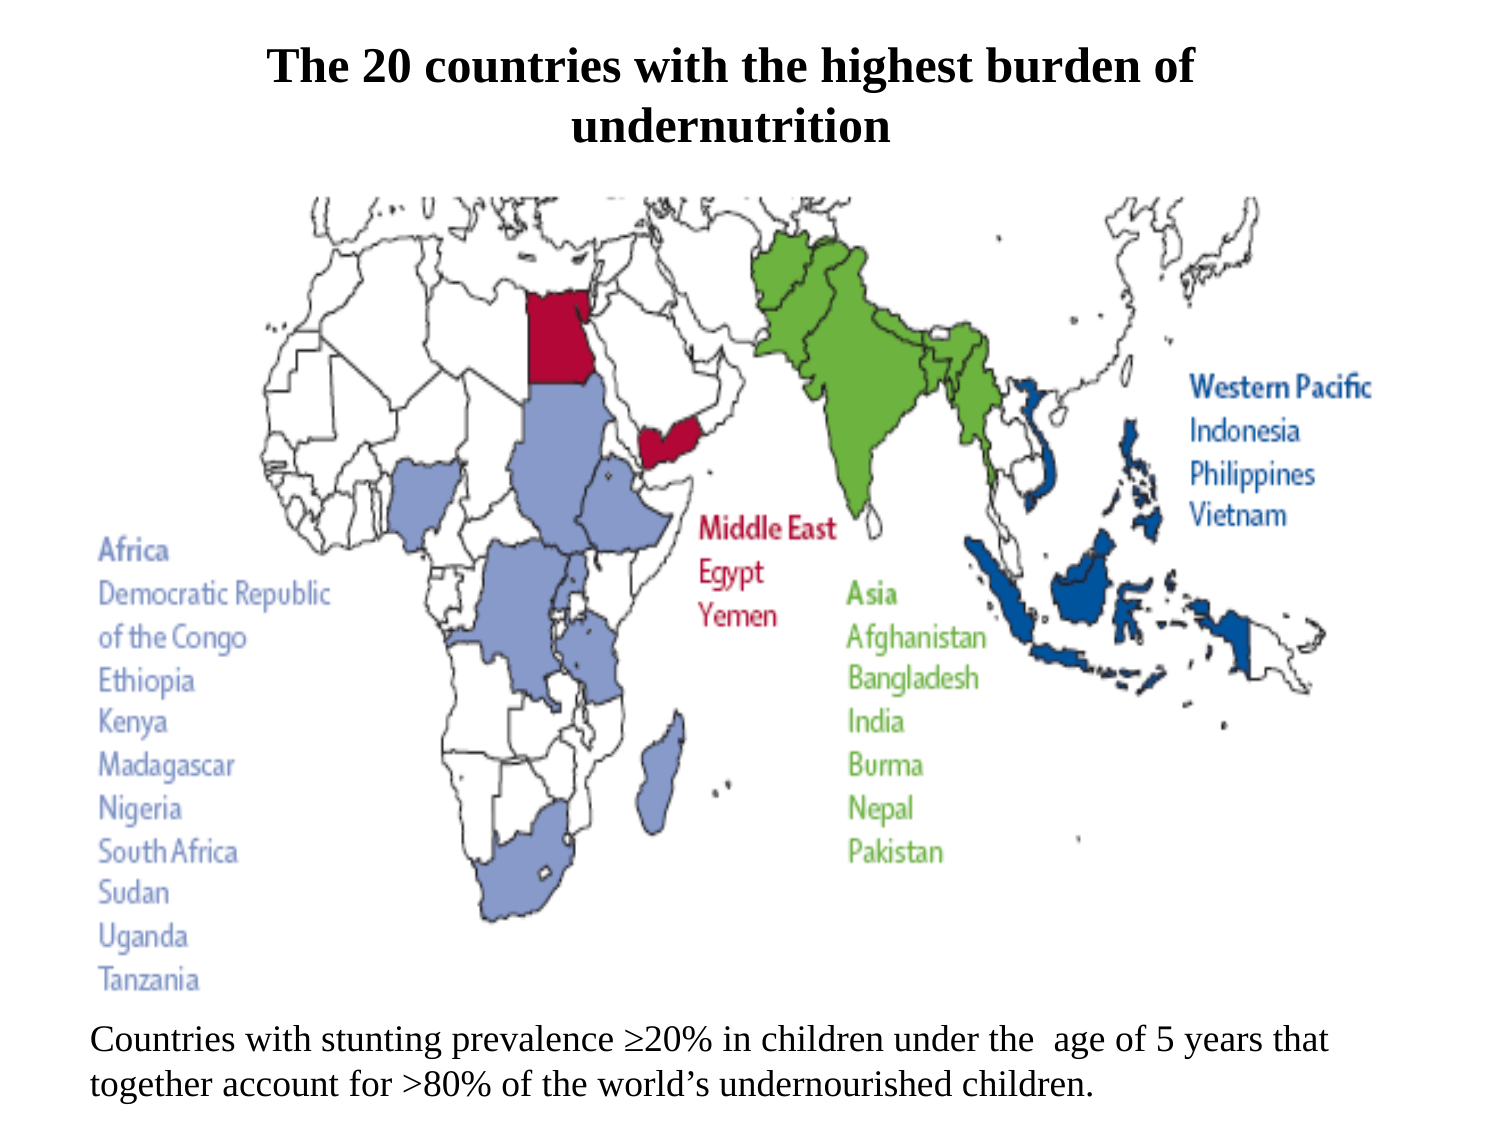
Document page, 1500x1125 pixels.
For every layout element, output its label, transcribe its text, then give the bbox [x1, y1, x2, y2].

text_box The 20 countries with the highest burden of undernutrition [99, 24, 1363, 148]
text_box Countries with stunting prevalence ≥20% in children under the age of 5 years that together account for >80% of the world’s undernourished children. [74, 1021, 1413, 1112]
picture [62, 149, 1438, 1013]
